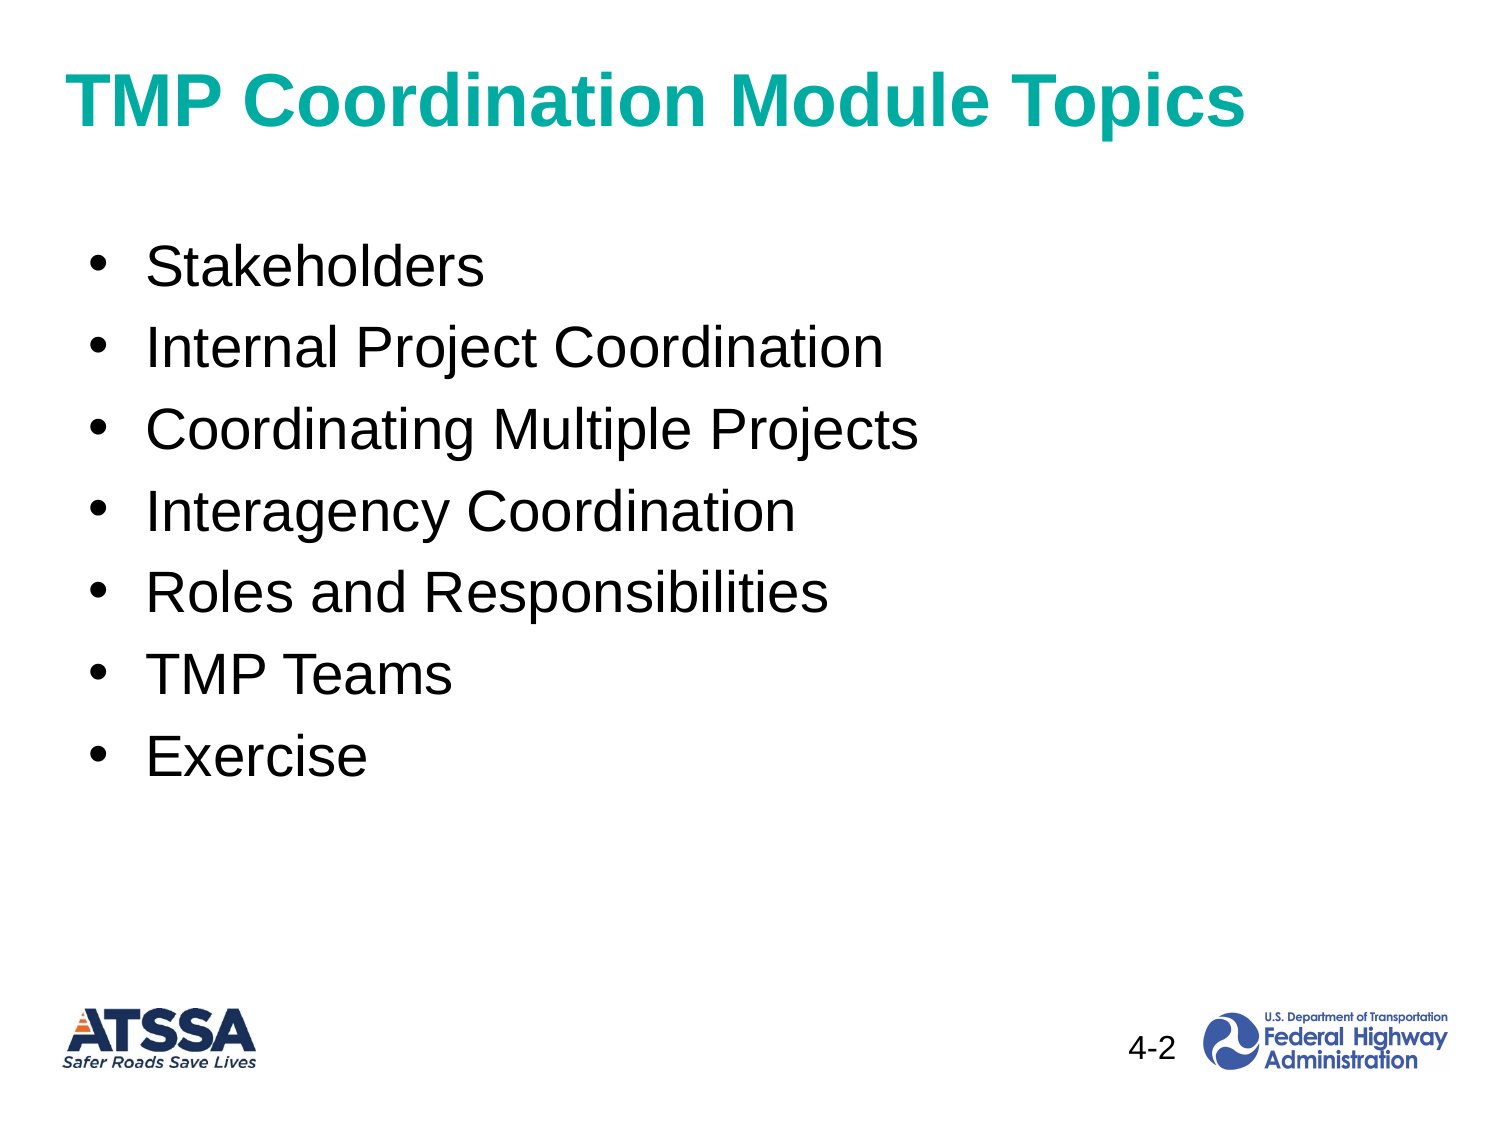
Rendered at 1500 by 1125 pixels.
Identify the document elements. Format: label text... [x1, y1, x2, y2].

picture [62, 1008, 256, 1068]
list Stakeholders Internal Project Coordination Coordinating Multiple Projects Interagency Coordination Roles and Responsibilities TMP Teams Exercise [73, 220, 1424, 942]
picture [1200, 1008, 1450, 1072]
title TMP Coordination Module Topics [49, 42, 1400, 151]
